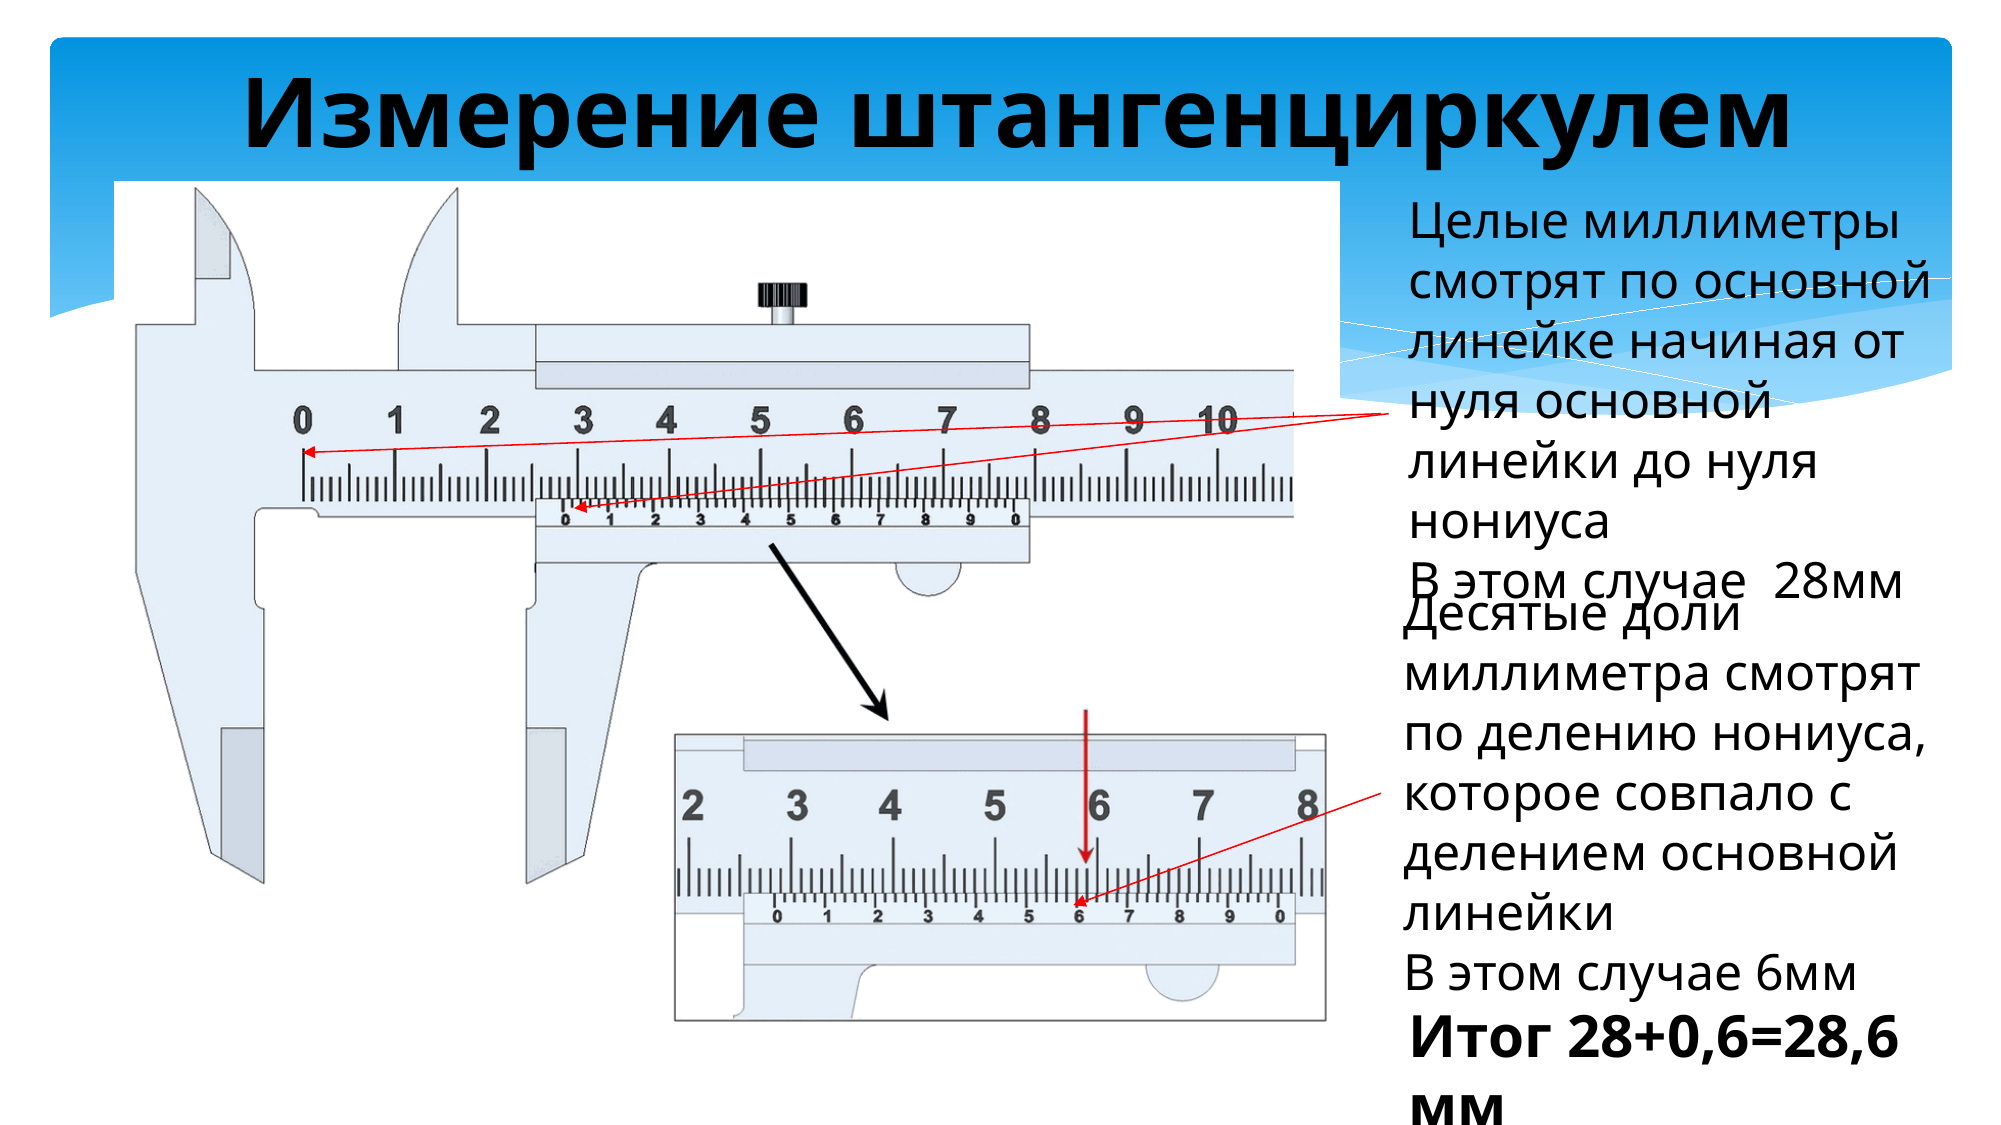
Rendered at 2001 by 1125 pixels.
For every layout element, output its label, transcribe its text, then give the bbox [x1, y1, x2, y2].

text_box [1073, 793, 1382, 906]
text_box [302, 413, 1382, 453]
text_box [573, 413, 1390, 509]
text_box Десятые доли миллиметра смотрят по делению нониуса, которое совпало с делением основной линейки В этом случае 6мм [1388, 573, 2000, 1008]
text_box Итог 28+0,6=28,6 мм [1393, 991, 1953, 1125]
text_box Целые миллиметры смотрят по основной линейке начиная от нуля основной линейки до нуля нониуса В этом случае 28мм [1393, 181, 2000, 573]
picture [113, 181, 1340, 1035]
title Измерение штангенциркулем [155, 0, 1881, 218]
